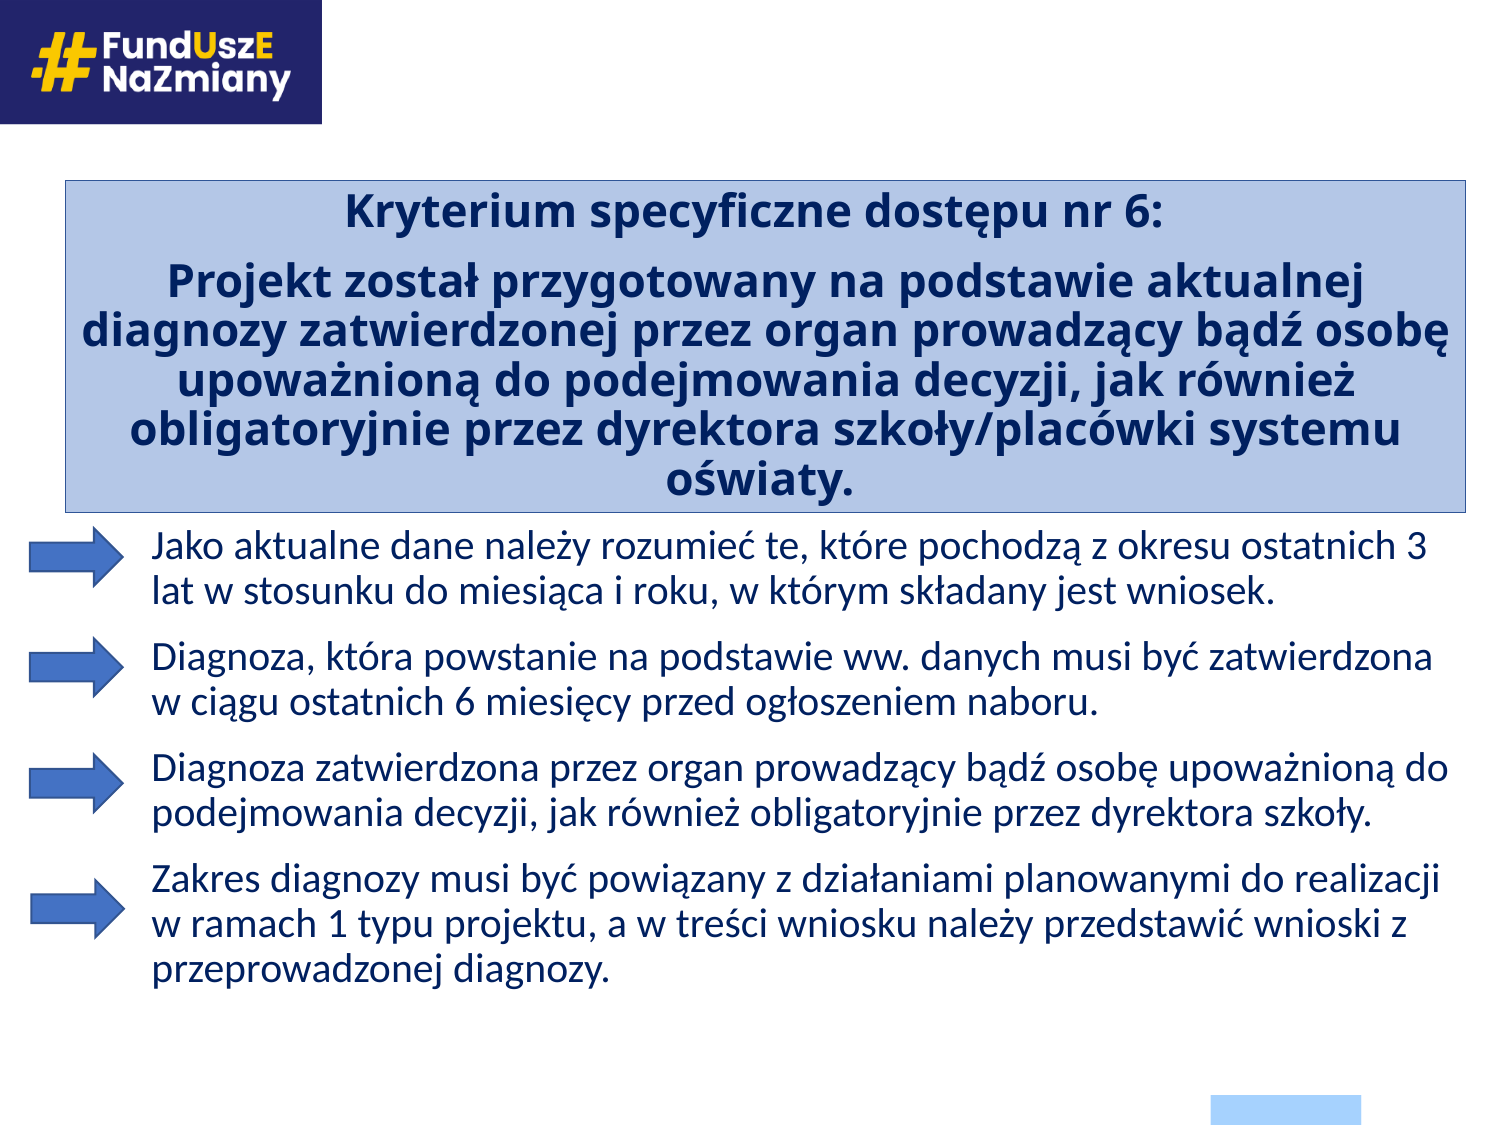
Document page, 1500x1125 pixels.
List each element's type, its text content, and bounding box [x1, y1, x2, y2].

text_box [28, 752, 125, 815]
list Jako aktualne dane należy rozumieć te, które pochodzą z okresu ostatnich 3 lat w stosunku do miesiąca i roku, w którym składany jest wniosek. Diagnoza, która powstanie na podstawie ww. danych musi być zatwierdzona w ciągu ostatnich 6 miesięcy przed ogłoszeniem naboru. Diagnoza zatwierdzona przez organ prowadzący bądź osobę upoważnioną do podejmowania decyzji, jak również obligatoryjnie przez dyrektora szkoły. Zakres diagnozy musi być powiązany z działaniami planowanymi do realizacji w ramach 1 typu projektu, a w treści wniosku należy przedstawić wnioski z przeprowadzonej diagnozy. [136, 515, 1466, 1006]
text_box [28, 525, 125, 589]
text_box Kryterium specyficzne dostępu nr 6: Projekt został przygotowany na podstawie aktualnej diagnozy zatwierdzonej przez organ prowadzący bądź osobę upoważnioną do podejmowania decyzji, jak również obligatoryjnie przez dyrektora szkoły/placówki systemu oświaty. [65, 180, 1466, 513]
text_box [28, 636, 125, 699]
text_box [30, 877, 126, 940]
picture [0, 0, 1500, 1125]
